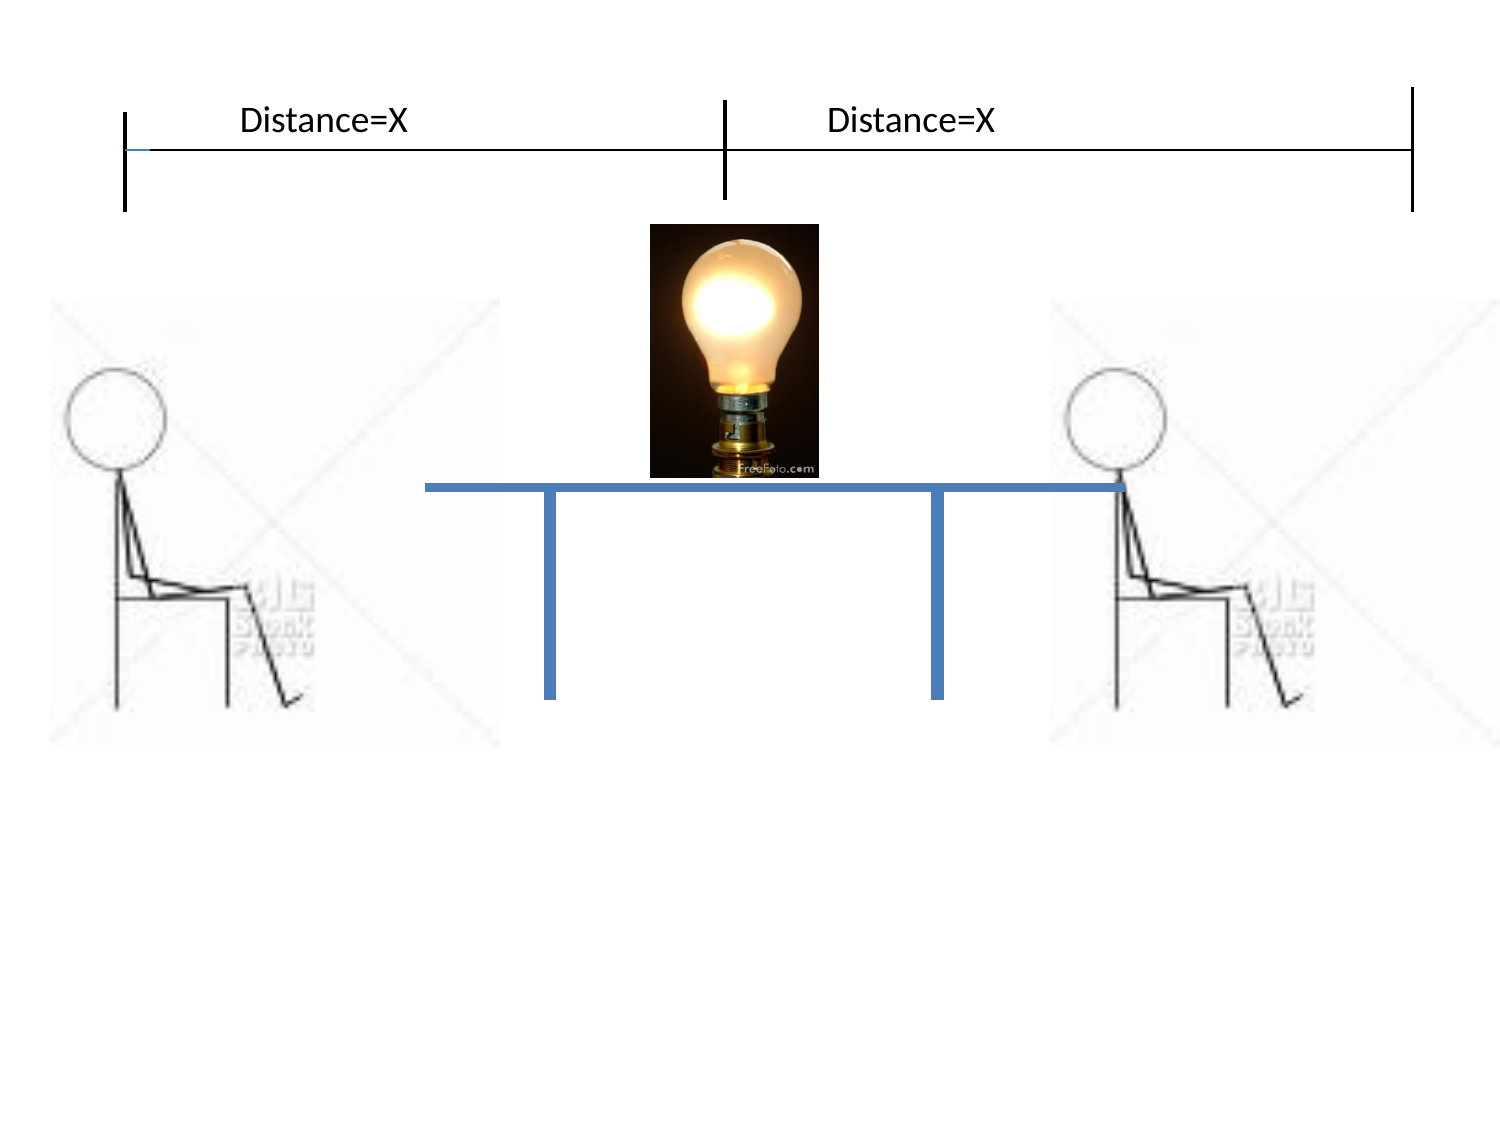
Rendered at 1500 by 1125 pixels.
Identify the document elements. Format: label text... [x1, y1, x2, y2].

text_box Distance=X [225, 87, 563, 148]
text_box Distance=X [812, 87, 1250, 148]
picture [649, 224, 819, 478]
picture [49, 299, 501, 751]
picture [1049, 299, 1500, 751]
